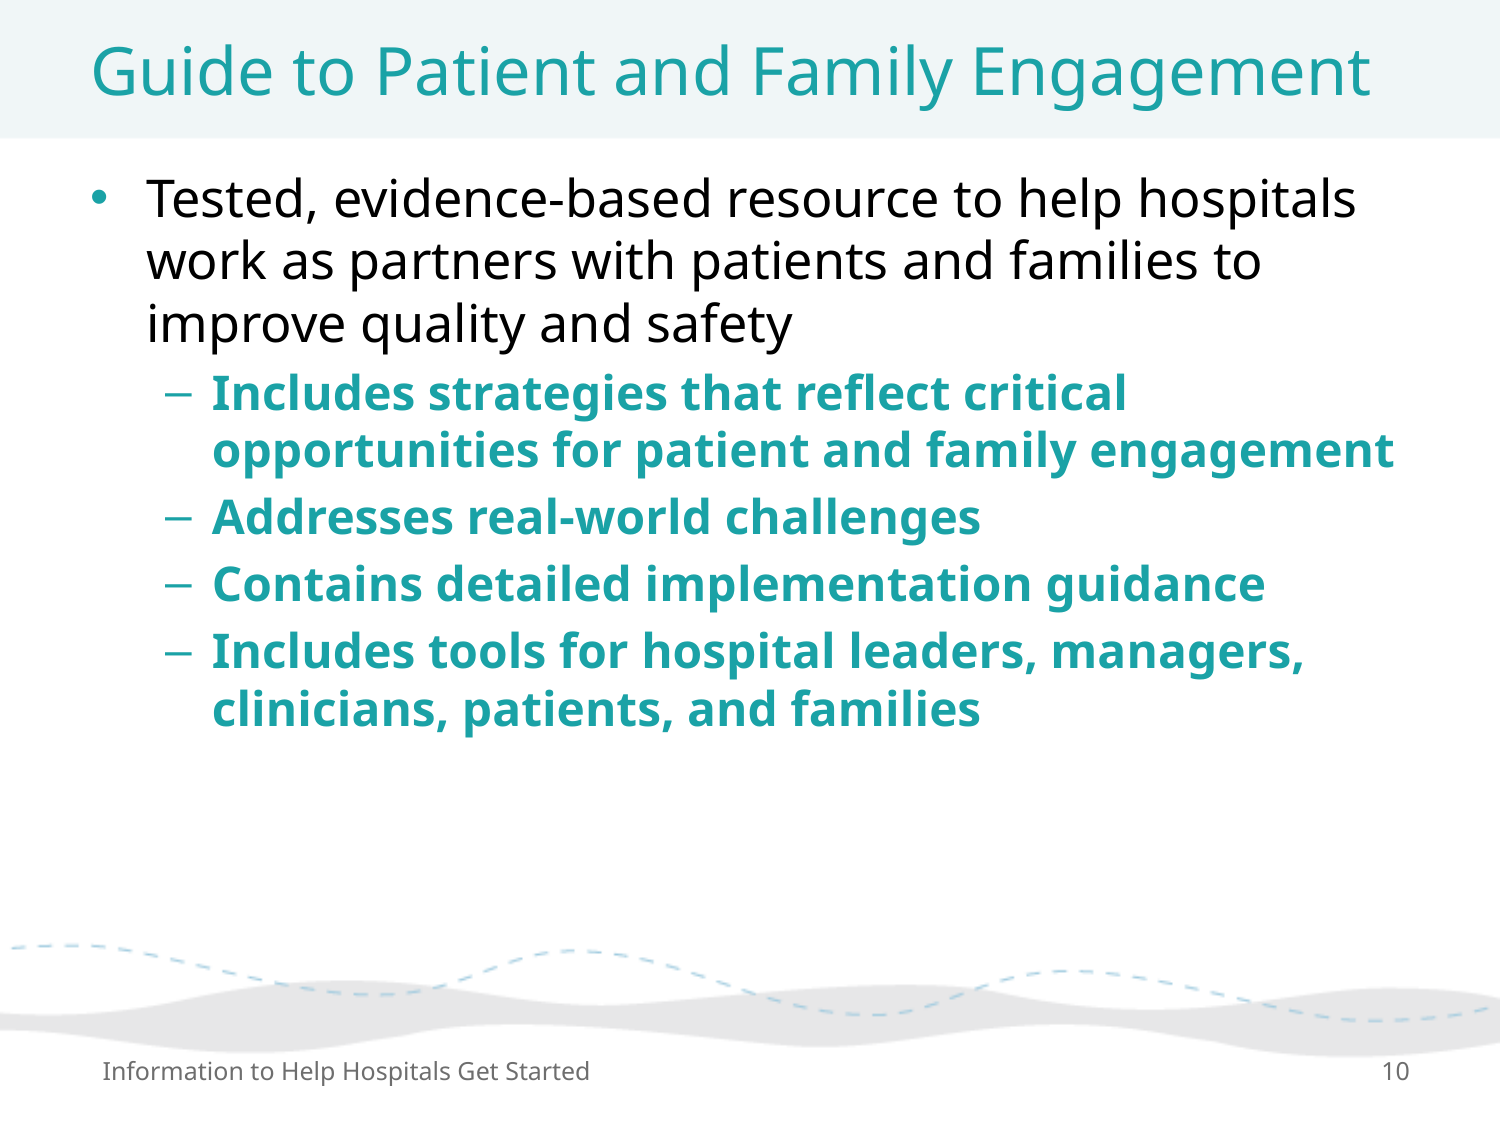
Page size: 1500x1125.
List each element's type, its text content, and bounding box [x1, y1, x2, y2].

footer Information to Help Hospitals Get Started [87, 1042, 763, 1103]
title Guide to Patient and Family Engagement [75, 0, 1425, 138]
slide_number 10 [1074, 1042, 1425, 1103]
list Tested, evidence-based resource to help hospitals work as partners with patients and families to improve quality and safety Includes strategies that reflect critical opportunities for patient and family engagement Addresses real-world challenges Contains detailed implementation guidance Includes tools for hospital leaders, managers, clinicians, patients, and families [75, 157, 1425, 900]
picture [0, 0, 1500, 1125]
